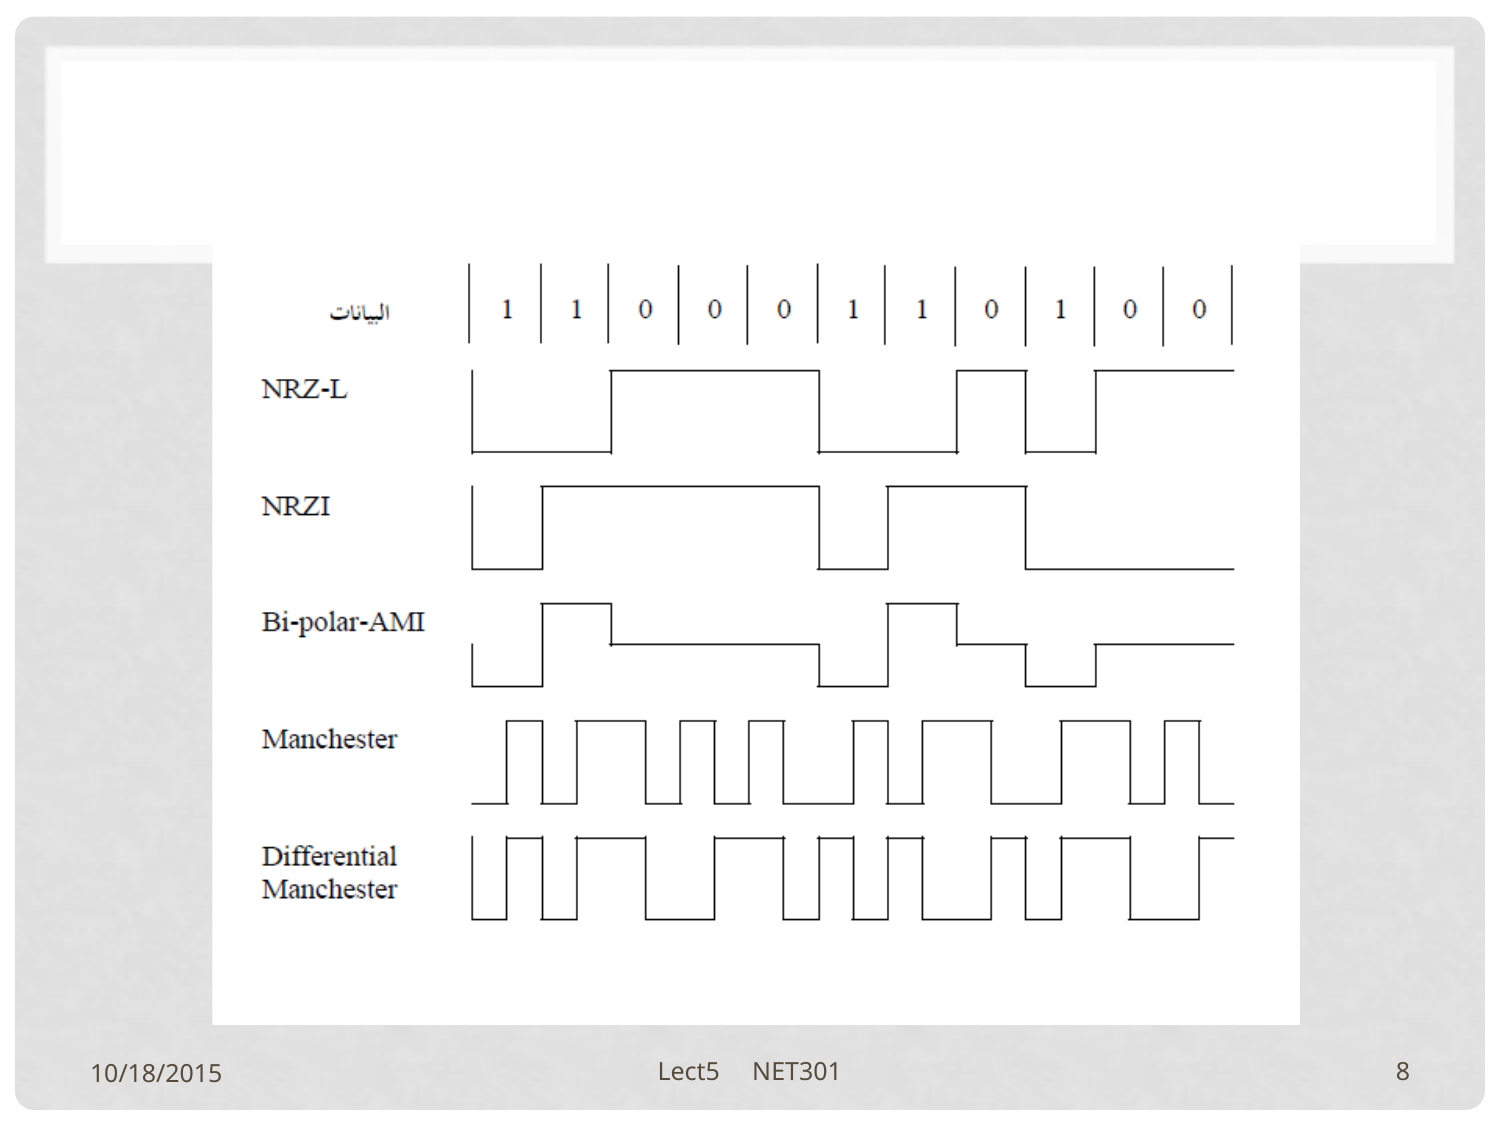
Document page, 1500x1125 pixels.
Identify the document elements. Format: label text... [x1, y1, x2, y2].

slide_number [75, 1042, 425, 1103]
picture [212, 237, 1301, 1026]
footer Lect5 NET301 [512, 1042, 988, 1103]
slide_number 8 [1074, 1042, 1425, 1103]
